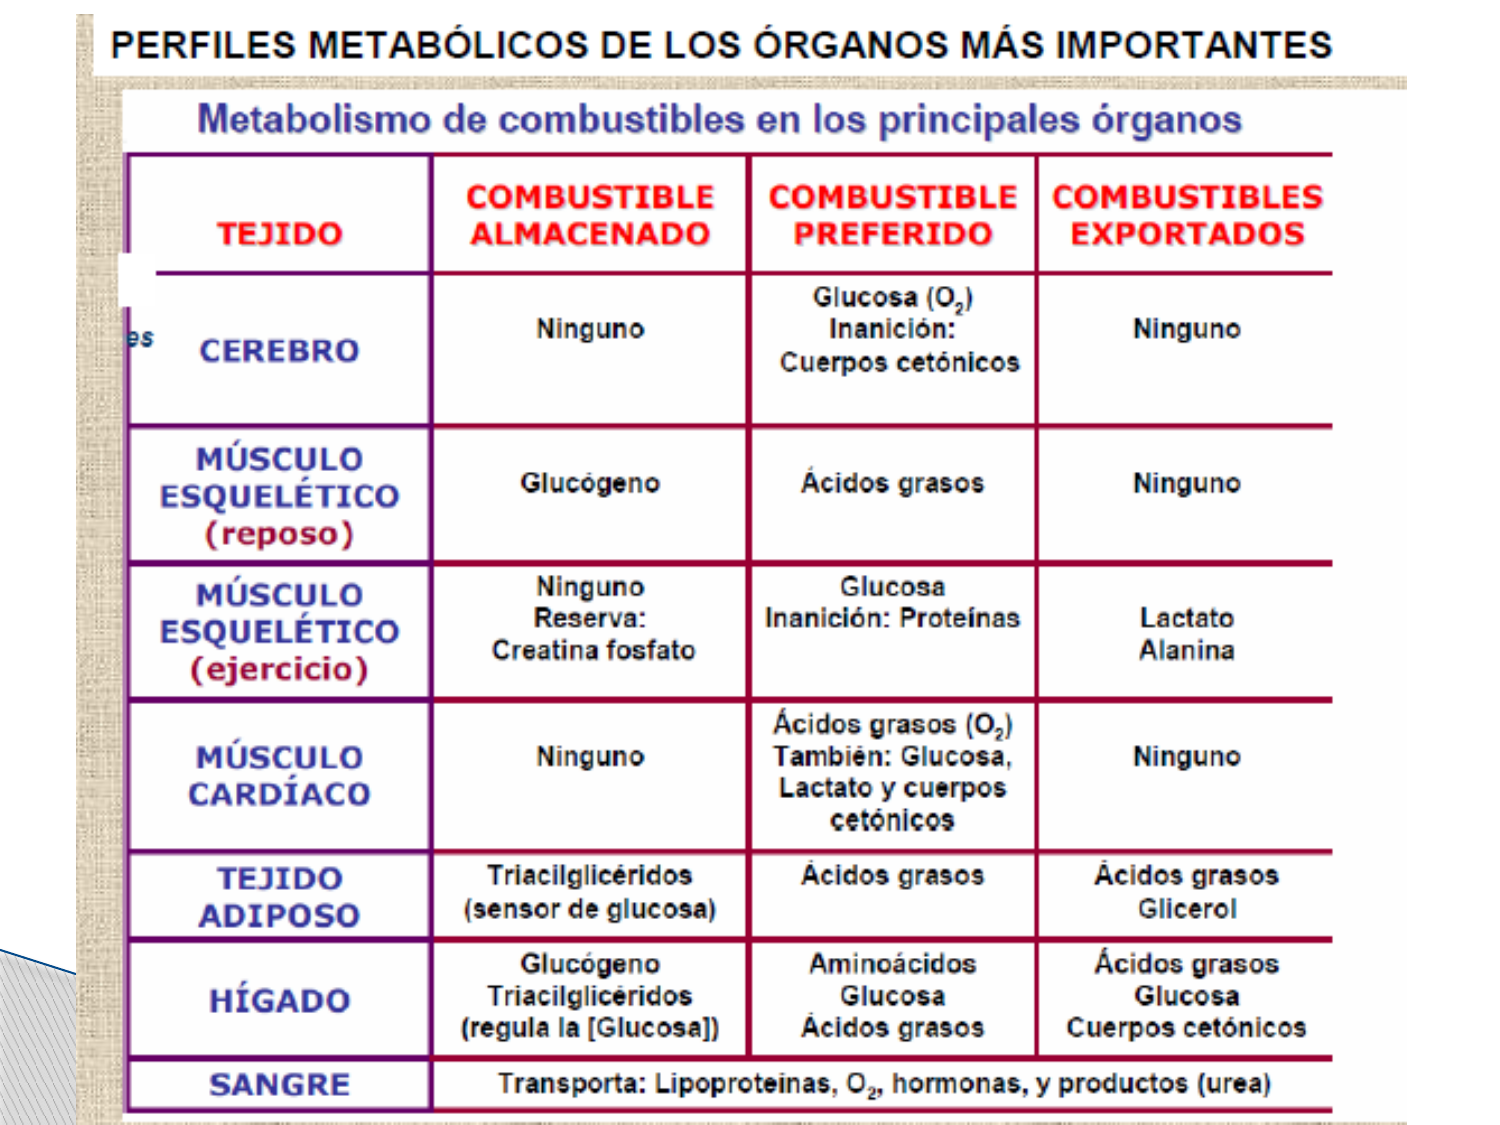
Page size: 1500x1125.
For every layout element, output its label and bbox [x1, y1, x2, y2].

picture [76, 14, 1407, 1125]
